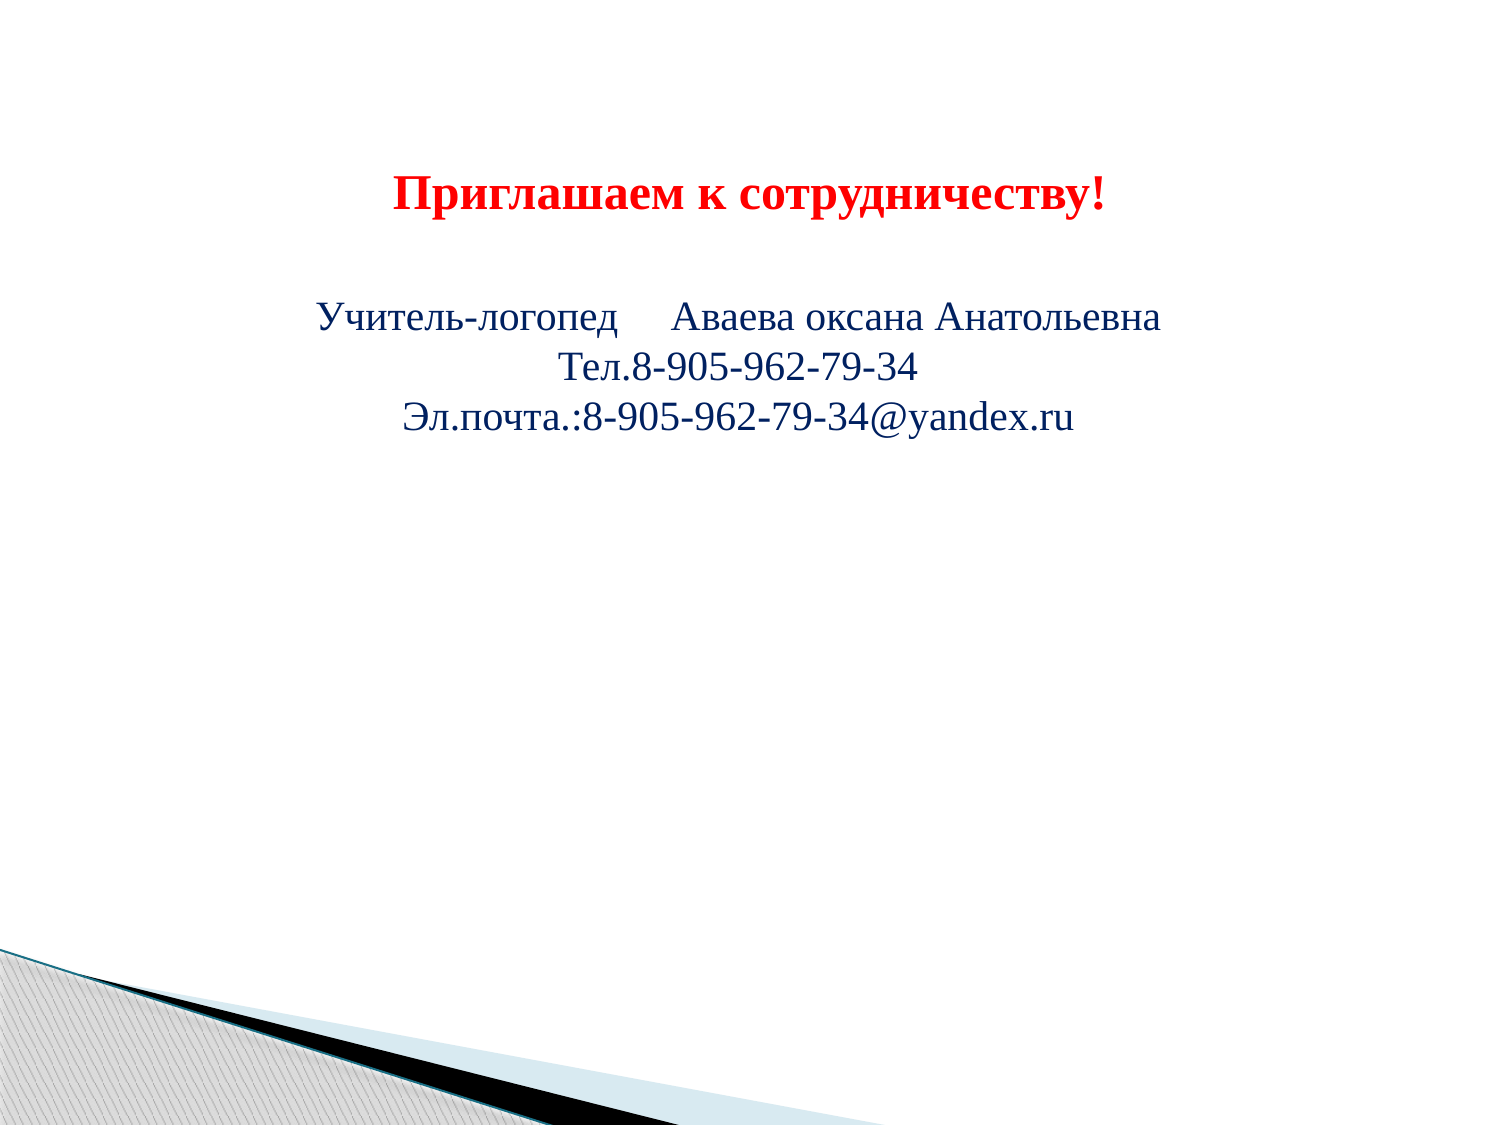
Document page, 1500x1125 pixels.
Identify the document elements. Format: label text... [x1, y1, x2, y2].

text_box Учитель-логопед Аваева оксана Анатольевна Тел.8-905-962-79-34 Эл.почта.:8-905-962-79-34@yandex.ru [164, 281, 1313, 496]
text_box Приглашаем к сотрудничеству! [328, 152, 1172, 228]
